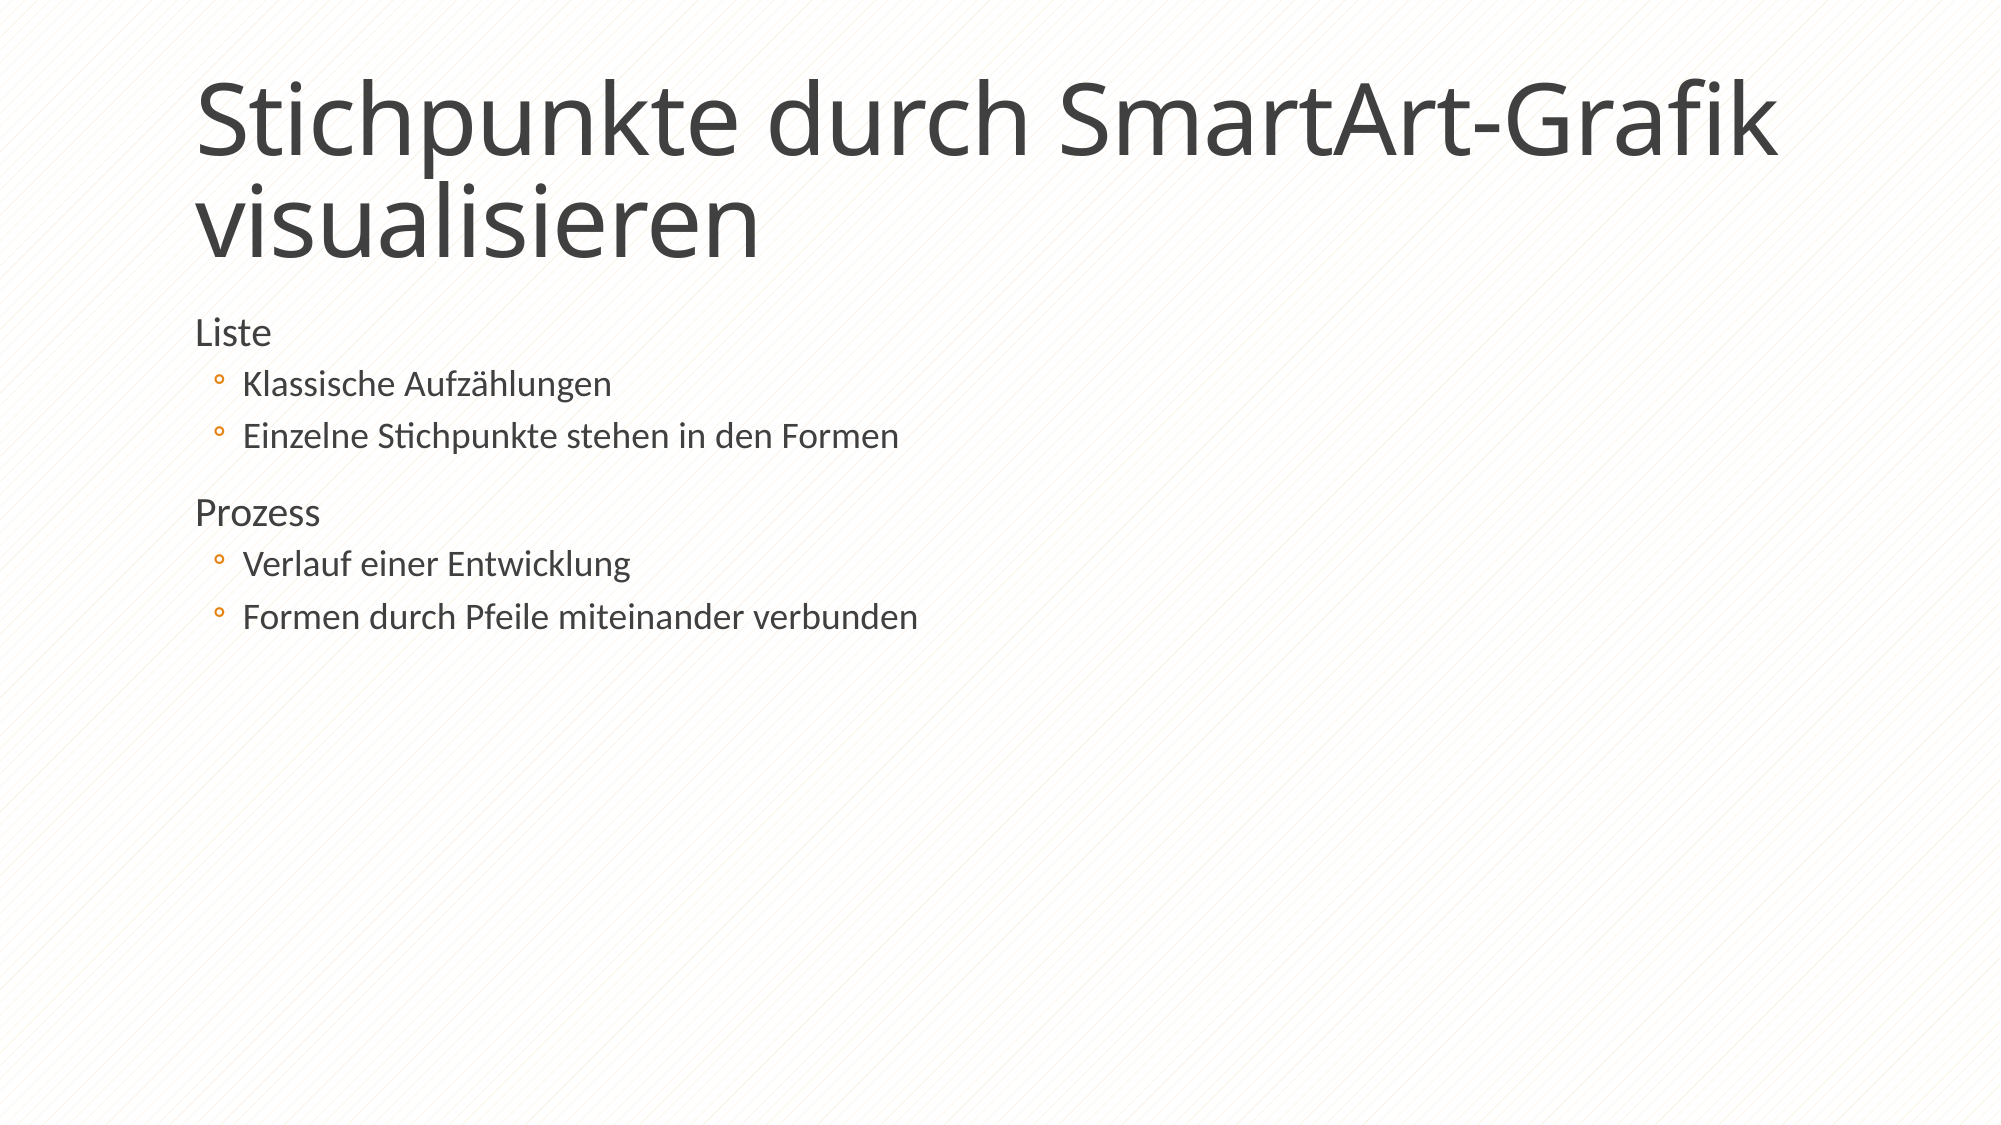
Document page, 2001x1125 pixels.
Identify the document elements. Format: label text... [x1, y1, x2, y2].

list Liste Klassische Aufzählungen Einzelne Stichpunkte stehen in den Formen Prozess Verlauf einer Entwicklung Formen durch Pfeile miteinander verbunden [180, 302, 1830, 963]
title Stichpunkte durch SmartArt-Grafik visualisieren [180, 47, 1830, 285]
